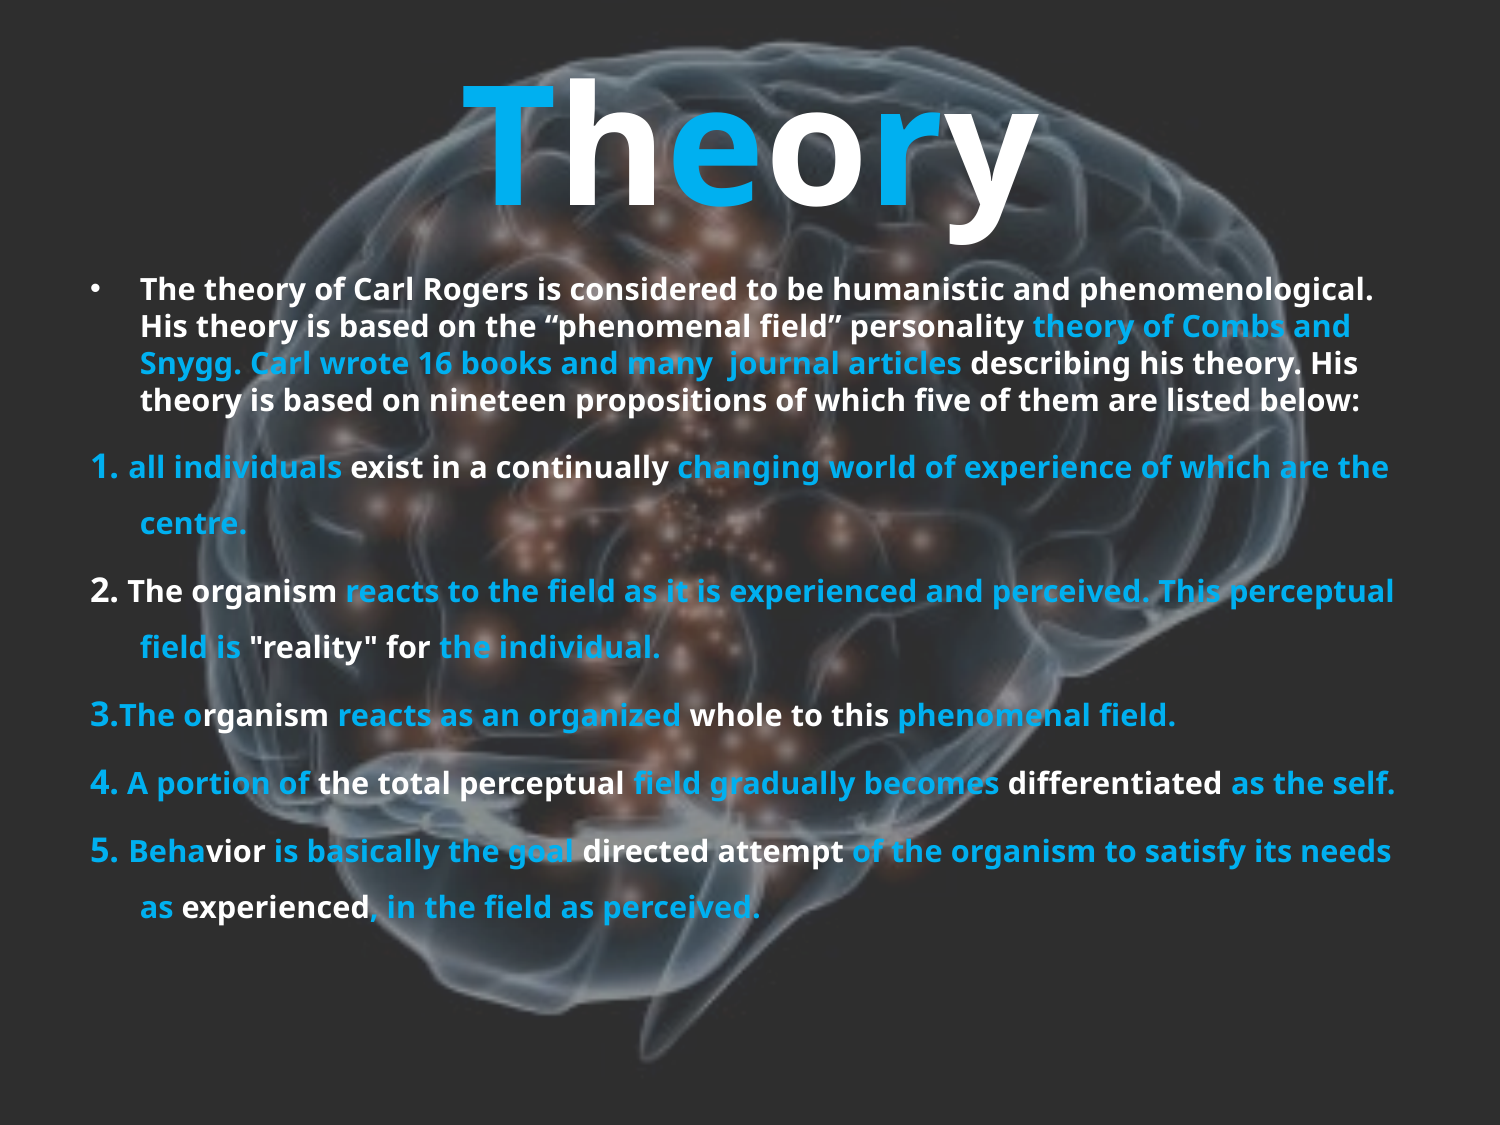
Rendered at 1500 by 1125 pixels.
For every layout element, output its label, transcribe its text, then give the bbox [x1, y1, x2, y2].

list The theory of Carl Rogers is considered to be humanistic and phenomenological. His theory is based on the “phenomenal field” personality theory of Combs and Snygg. Carl wrote 16 books and many journal articles describing his theory. His theory is based on nineteen propositions of which five of them are listed below: 1. all individuals exist in a continually changing world of experience of which are the centre. 2. The organism reacts to the field as it is experienced and perceived. This perceptual field is "reality" for the individual. 3.The organism reacts as an organized whole to this phenomenal field. 4. A portion of the total perceptual field gradually becomes differentiated as the self. 5. Behavior is basically the goal directed attempt of the organism to satisfy its needs as experienced, in the field as perceived. [75, 262, 1425, 1005]
title Theory [75, 45, 1425, 233]
